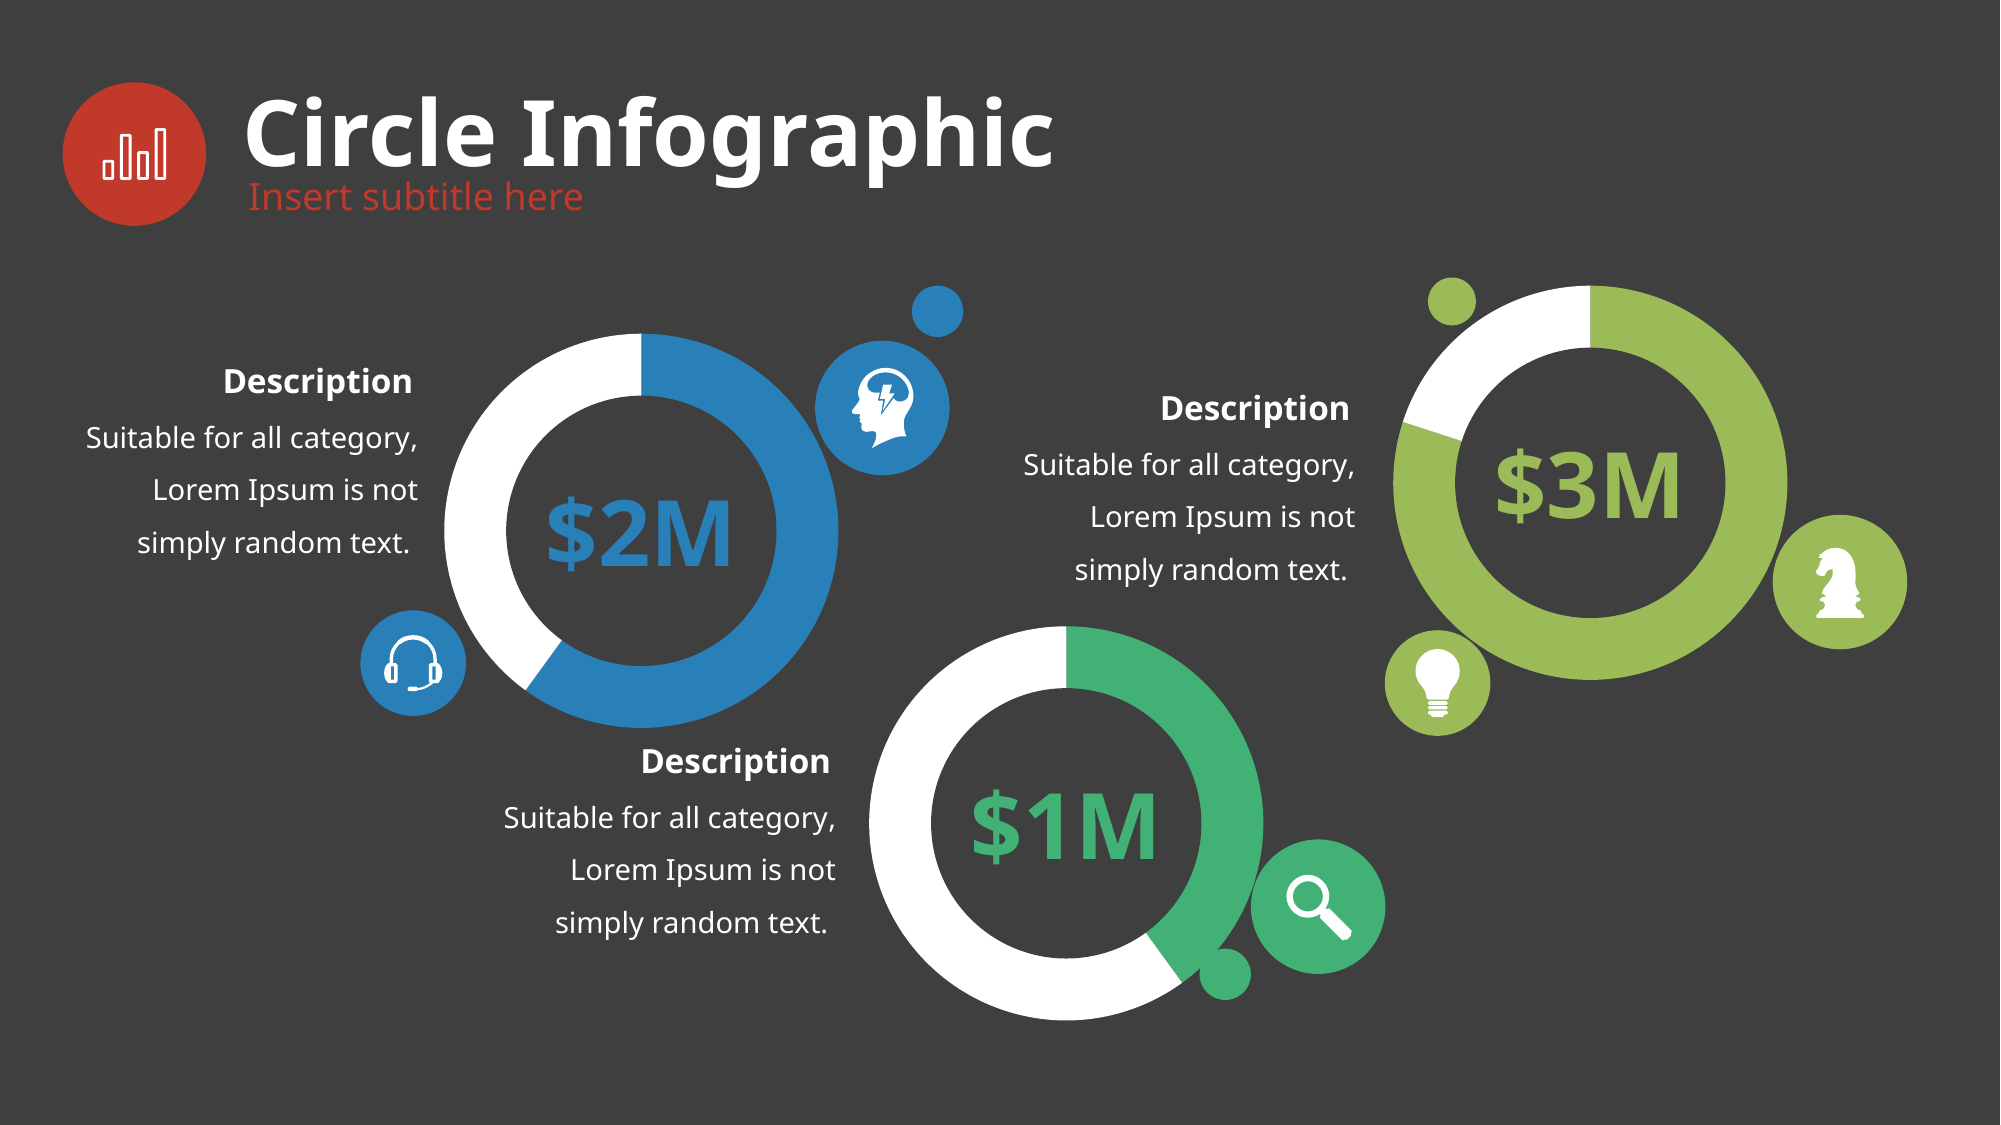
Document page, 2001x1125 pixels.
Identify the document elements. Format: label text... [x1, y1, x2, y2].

text_box [1427, 706, 1448, 718]
text_box [1427, 701, 1448, 705]
text_box Suitable for all category, Lorem Ipsum is not simply random text. [480, 774, 827, 947]
text_box [1829, 513, 1909, 651]
title Circle Infographic [227, 59, 1878, 215]
text_box [119, 133, 132, 180]
text_box [1305, 874, 1352, 941]
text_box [403, 325, 880, 737]
text_box [359, 610, 403, 716]
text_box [827, 618, 1305, 1029]
list Insert subtitle here [233, 170, 1888, 269]
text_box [1352, 277, 1829, 689]
text_box [1829, 547, 1865, 618]
text_box Description [207, 352, 403, 394]
text_box [102, 159, 115, 180]
text_box [1305, 838, 1387, 975]
text_box [1423, 689, 1452, 700]
text_box Suitable for all category, Lorem Ipsum is not simply random text. [999, 421, 1352, 594]
text_box [880, 339, 951, 477]
text_box [1384, 689, 1492, 737]
text_box Description [625, 737, 827, 774]
text_box [910, 284, 965, 339]
text_box Description [1144, 379, 1352, 421]
text_box [154, 128, 167, 180]
text_box [384, 637, 403, 684]
text_box Suitable for all category, Lorem Ipsum is not simply random text. [62, 394, 403, 567]
text_box [880, 367, 914, 444]
text_box [137, 151, 149, 180]
text_box [61, 81, 208, 227]
